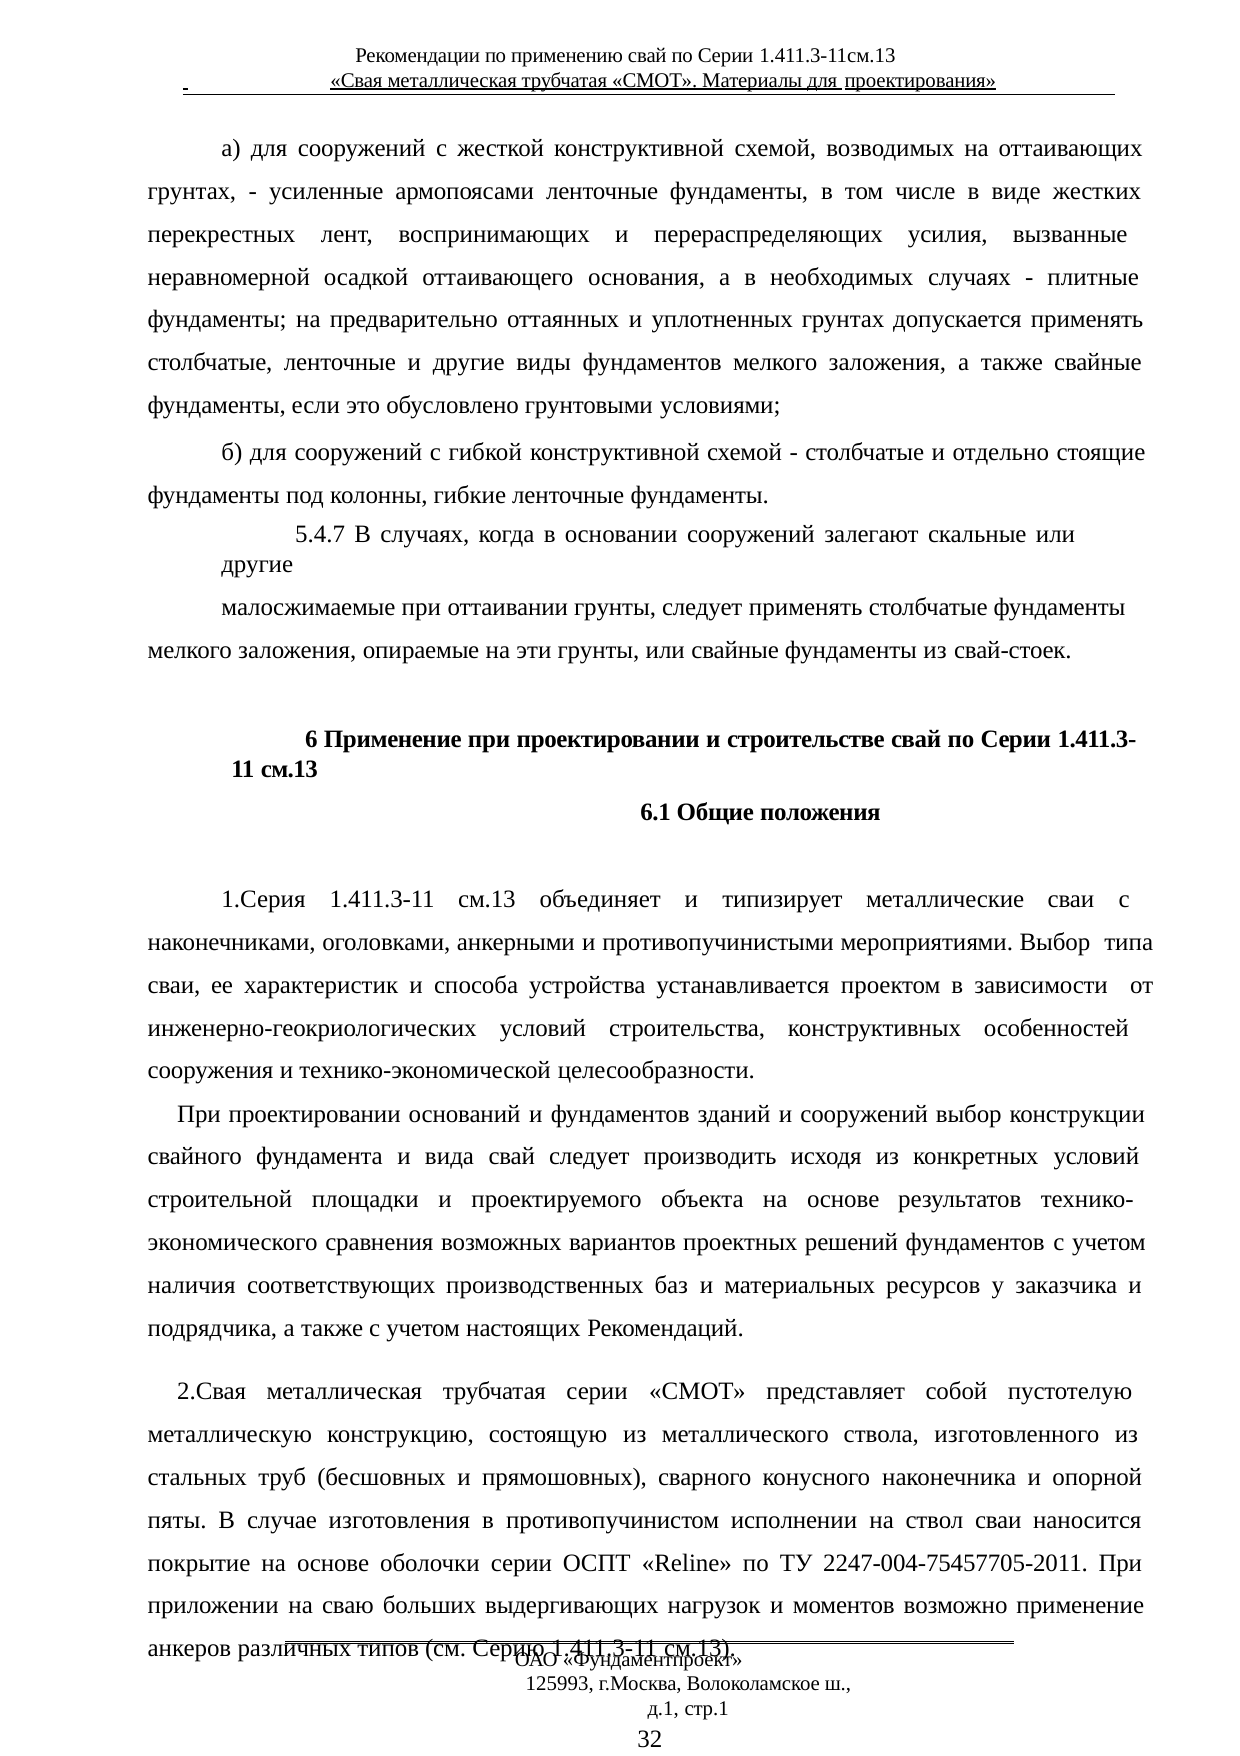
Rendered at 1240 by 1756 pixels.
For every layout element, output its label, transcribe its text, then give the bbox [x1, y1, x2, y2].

slide_number ОАО «Фундаментпроект» 125993, г.Москва, Волоколамское ш., д.1, стр.1 32 [437, 1646, 862, 1756]
text_box Рекомендации по применению свай по Серии 1.411.3-11см.13 «Свая металлическая трубчатая «СМОТ». Материалы для проектирования» а) для сооружений с жесткой конструктивной схемой, возводимых на оттаивающих грунтах, - усиленные армопоясами ленточные фундаменты, в том числе в виде жестких перекрестных лент, воспринимающих и перераспределяющих усилия, вызванные неравномерной осадкой оттаивающего основания, а в необходимых случаях - плитные фундаменты; на предварительно оттаянных и уплотненных грунтах допускается применять столбчатые, ленточные и другие виды фундаментов мелкого заложения, а также свайные фундаменты, если это обусловлено грунтовыми условиями; б) для сооружений с гибкой конструктивной схемой - столбчатые и отдельно стоящие фундаменты под колонны, гибкие ленточные фундаменты. 5.4.7 В случаях, когда в основании сооружений залегают скальные или другие малосжимаемые при оттаивании грунты, следует применять столбчатые фундаменты мелкого заложения, опираемые на эти грунты, или свайные фундаменты из свай-стоек. 6 Применение при проектировании и строительстве свай по Серии 1.411.3-11 см.13 6.1 Общие положения Серия 1.411.3-11 см.13 объединяет и типизирует металлические сваи с наконечниками, оголовками, анкерными и противопучинистыми мероприятиями. Выбор типа сваи, ее характеристик и способа устройства устанавливается проектом в зависимости от инженерно-геокриологических условий строительства, конструктивных особенностей сооружения и технико-экономической целесообразности. При проектировании оснований и фундаментов зданий и сооружений выбор конструкции свайного фундамента и вида свай следует производить исходя из конкретных условий строительной площадки и проектируемого объекта на основе результатов технико- экономического сравнения возможных вариантов проектных решений фундаментов с учетом наличия соответствующих производственных баз и материальных ресурсов у заказчика и подрядчика, а также с учетом настоящих Рекомендаций. Свая металлическая трубчатая серии «СМОТ» представляет собой пустотелую металлическую конструкцию, состоящую из металлического ствола, изготовленного из стальных труб (бесшовных и прямошовных), сварного конусного наконечника и опорной пяты. В случае изготовления в противопучинистом исполнении на ствол сваи наносится покрытие на основе оболочки серии ОСПТ «Reline» по ТУ 2247-004-75457705-2011. При приложении на сваю больших выдергивающих нагрузок и моментов возможно применение анкеров различных типов (см. Серию 1.411.3-11 см.13). [145, 40, 1154, 1662]
